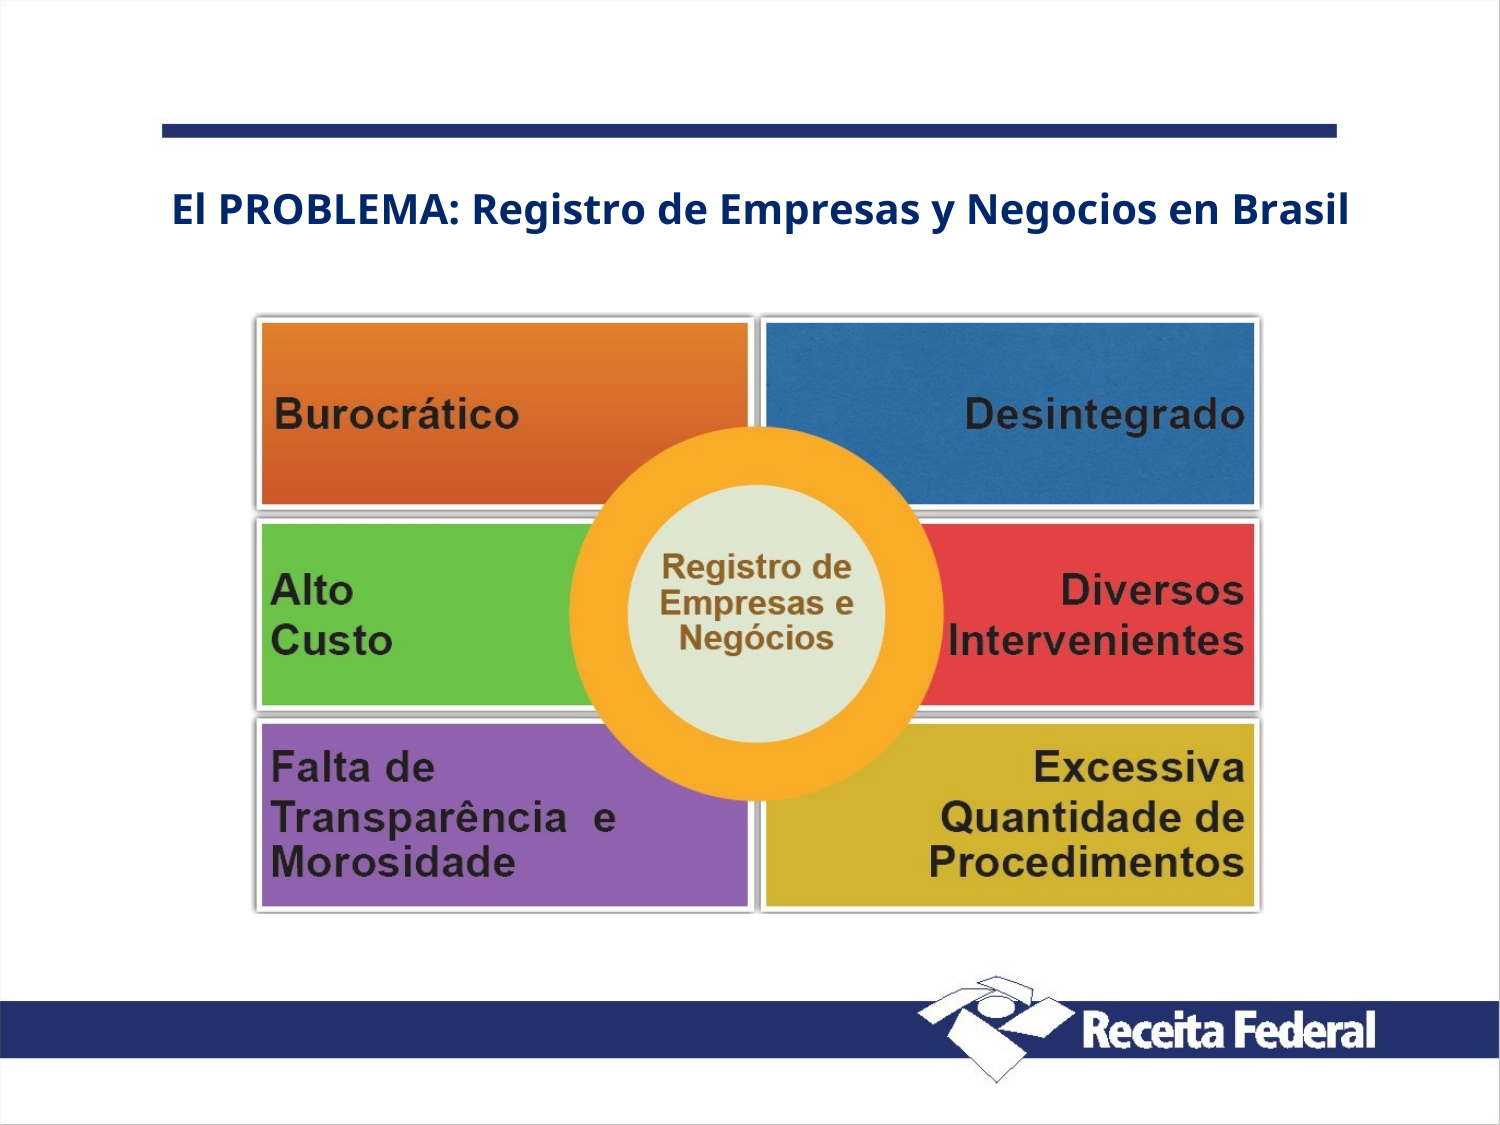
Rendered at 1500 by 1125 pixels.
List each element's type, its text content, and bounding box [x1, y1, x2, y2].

text_box [0, 0, 1500, 1125]
text_box El PROBLEMA: Registro de Empresas y Negocios en Brasil [168, 187, 1374, 234]
text_box [249, 312, 1264, 914]
